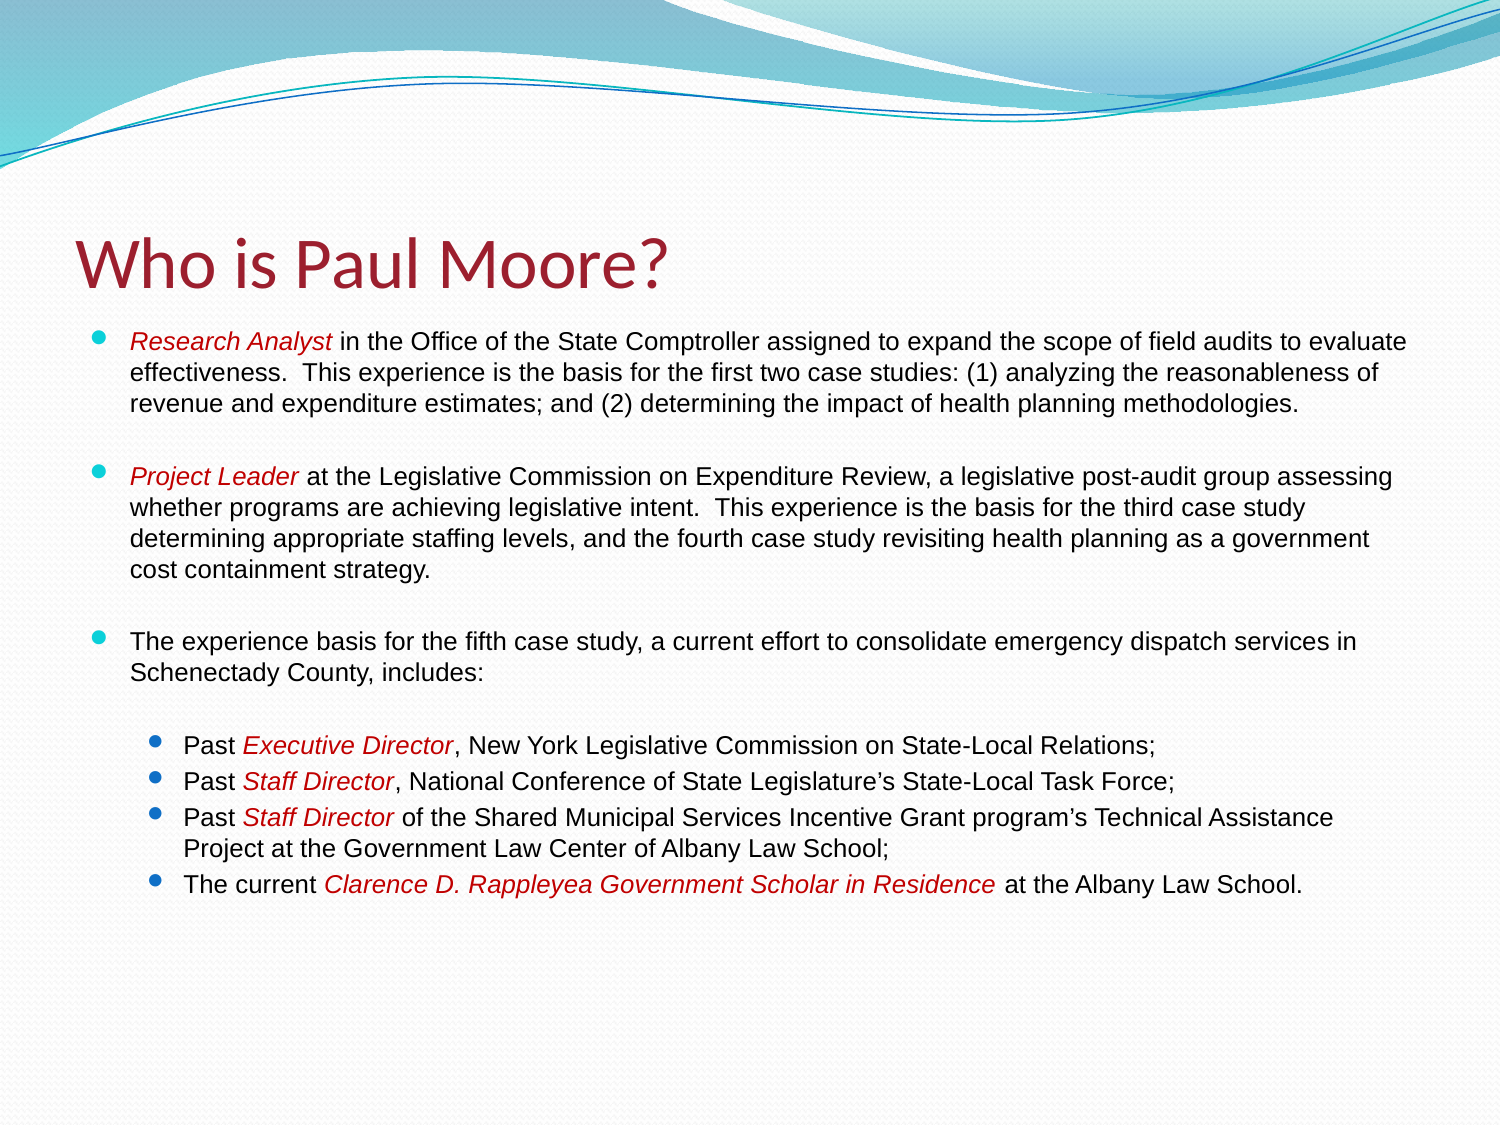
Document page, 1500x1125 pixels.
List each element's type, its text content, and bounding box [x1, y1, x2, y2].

title Who is Paul Moore? [75, 115, 1425, 303]
list Research Analyst in the Office of the State Comptroller assigned to expand the scope of field audits to evaluate effectiveness. This experience is the basis for the first two case studies: (1) analyzing the reasonableness of revenue and expenditure estimates; and (2) determining the impact of health planning methodologies. Project Leader at the Legislative Commission on Expenditure Review, a legislative post-audit group assessing whether programs are achieving legislative intent. This experience is the basis for the third case study determining appropriate staffing levels, and the fourth case study revisiting health planning as a government cost containment strategy. The experience basis for the fifth case study, a current effort to consolidate emergency dispatch services in Schenectady County, includes: Past Executive Director, New York Legislative Commission on State-Local Relations; Past Staff Director, National Conference of State Legislature’s State-Local Task Force; Past Staff Director of the Shared Municipal Services Incentive Grant program’s Technical Assistance Project at the Government Law Center of Albany Law School; The current Clarence D. Rappleyea Government Scholar in Residence at the Albany Law School. [75, 317, 1425, 1038]
